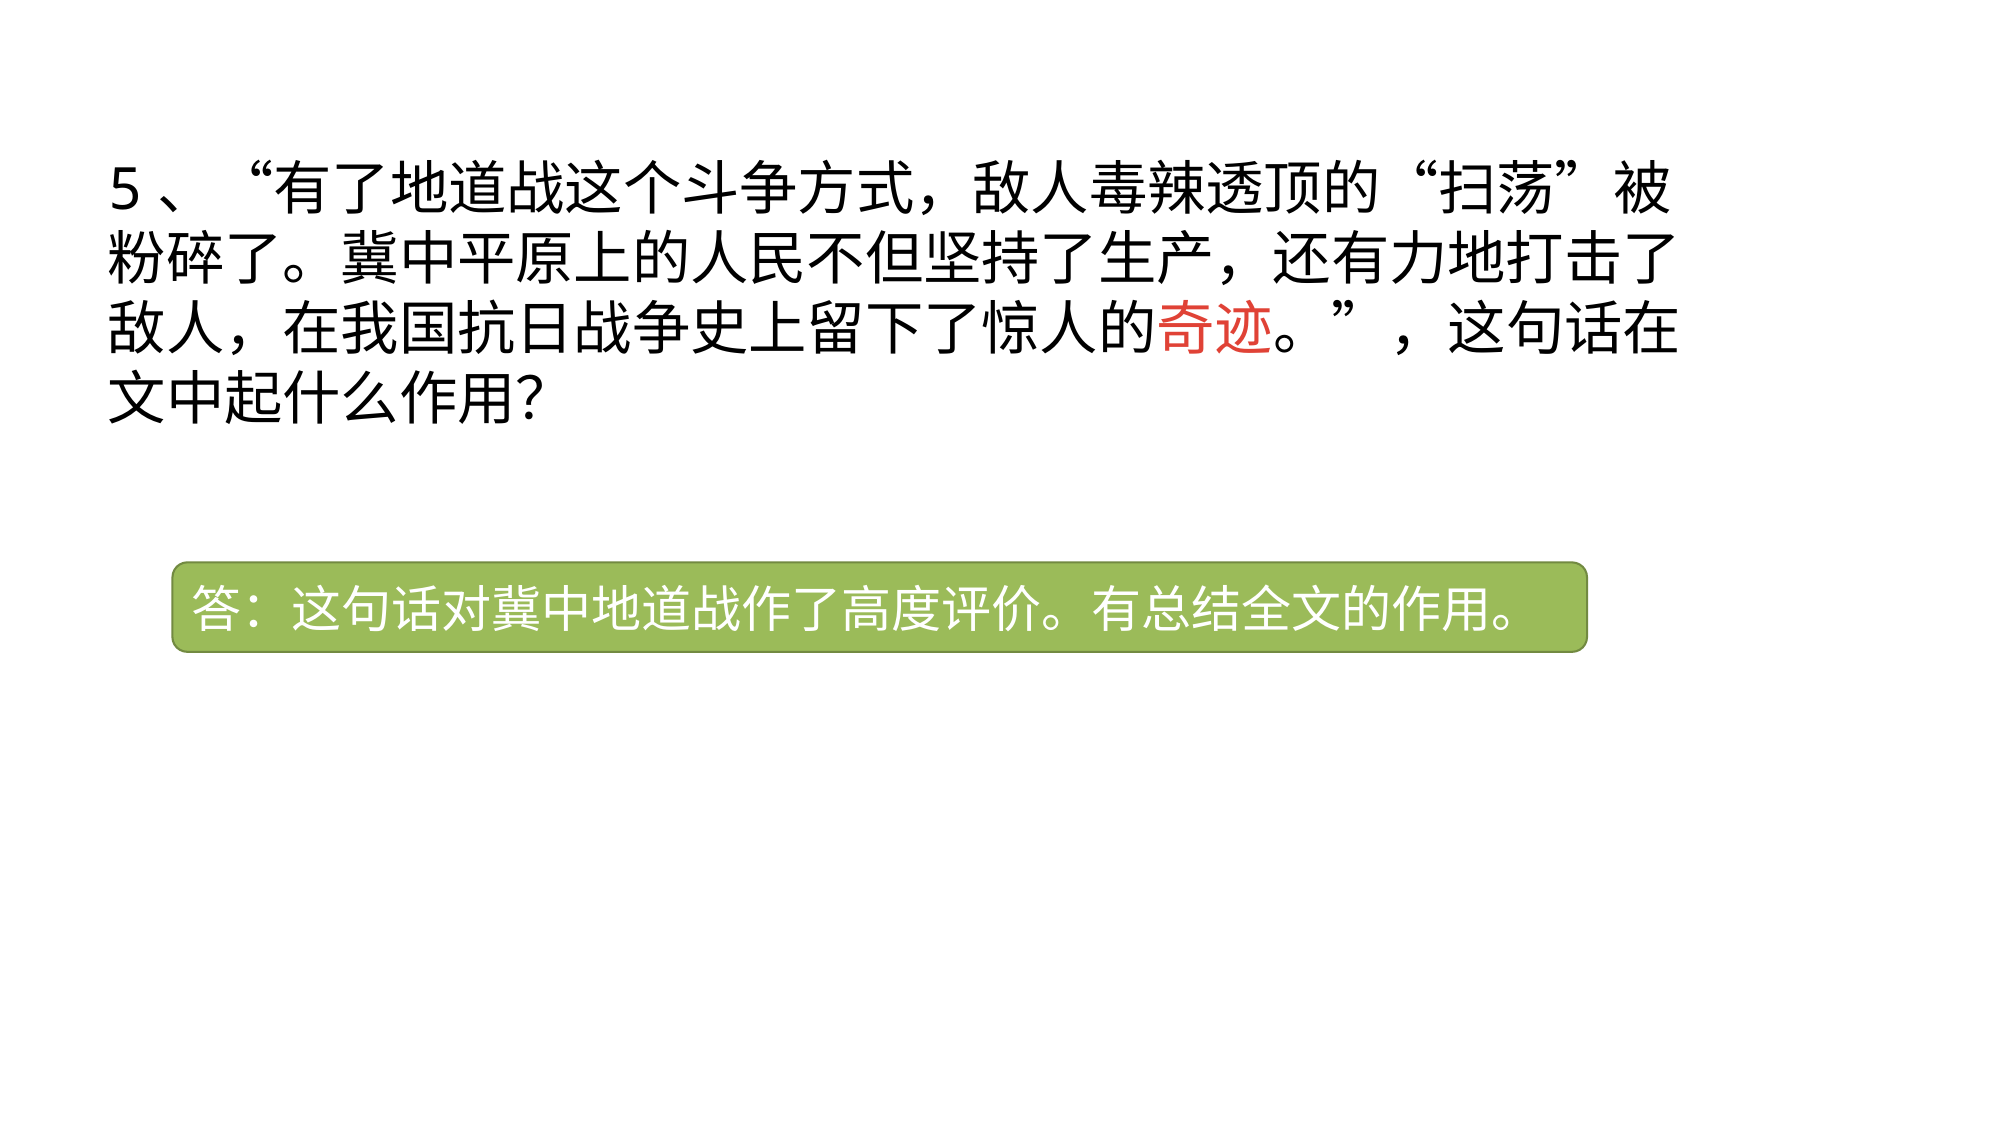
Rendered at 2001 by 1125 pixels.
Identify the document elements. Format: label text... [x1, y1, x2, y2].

text_box 5、“有了地道战这个斗争方式，敌人毒辣透顶的“扫荡”被粉碎了。冀中平原上的人民不但坚持了生产，还有力地打击了敌人，在我国抗日战争史上留下了惊人的奇迹。”，这句话在文中起什么作用？ [93, 143, 1730, 509]
text_box 答：这句话对冀中地道战作了高度评价。有总结全文的作用。 [171, 561, 1589, 653]
